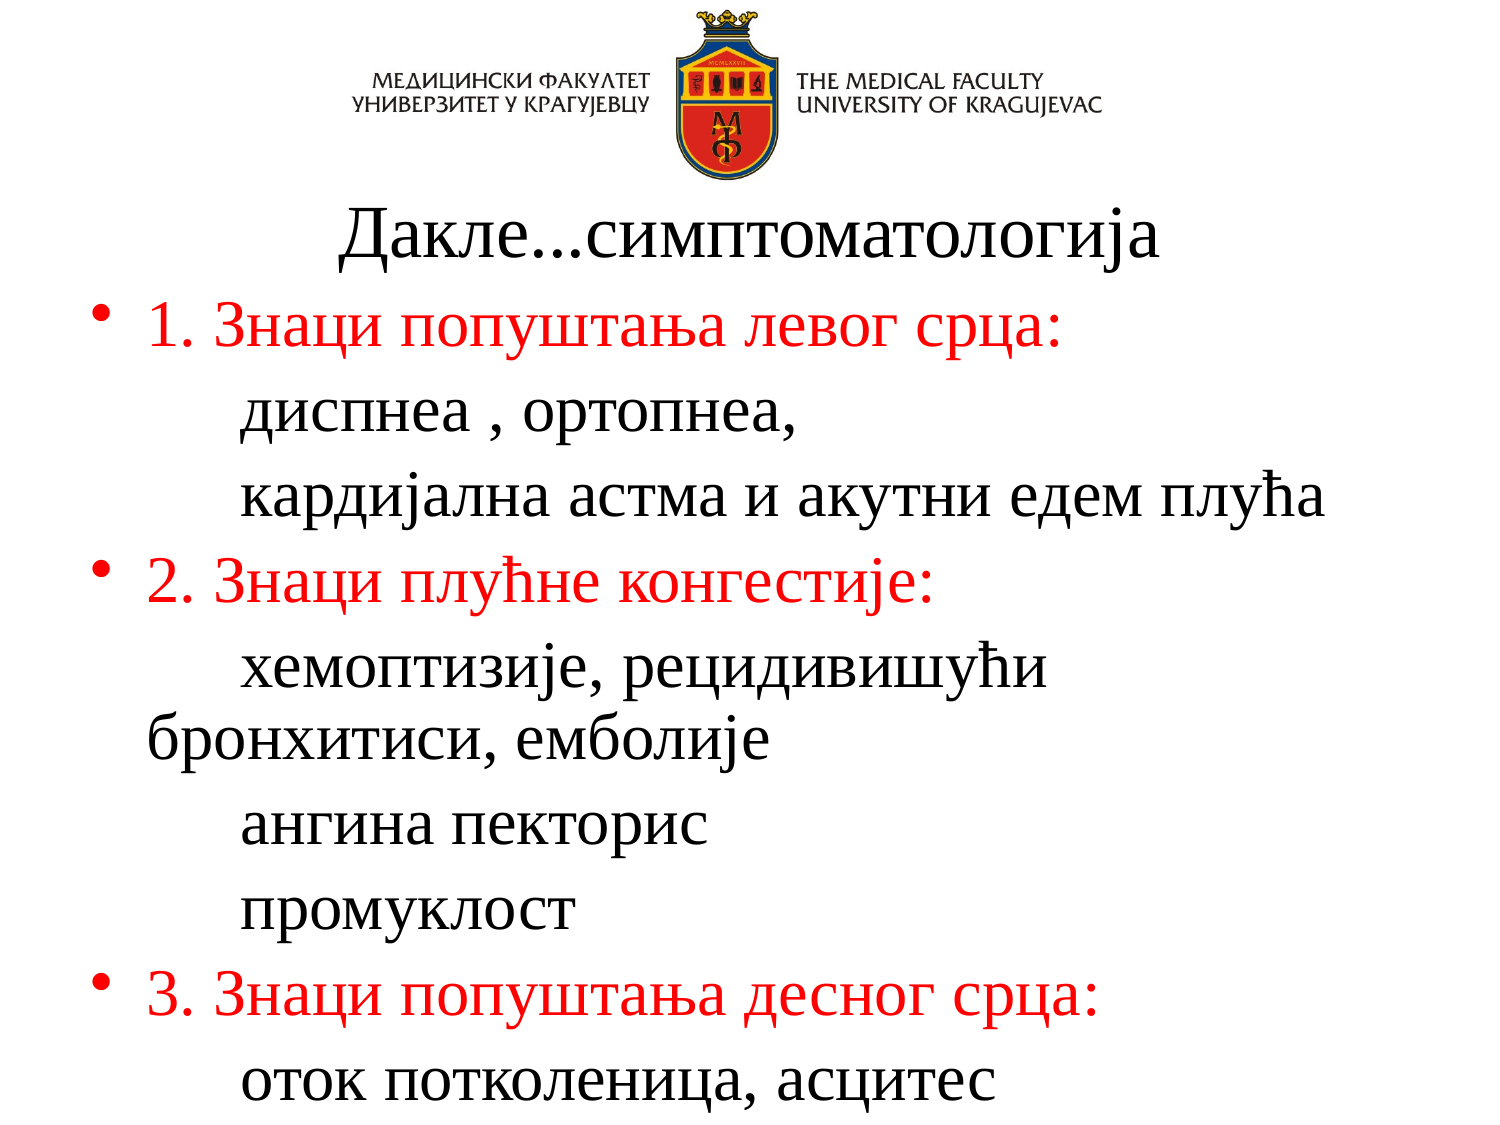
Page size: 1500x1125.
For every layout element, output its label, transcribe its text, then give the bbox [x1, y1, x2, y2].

list 1. Знаци попуштања левог срца: диспнеа , ортопнеа, кардијална астма и акутни едем плућа 2. Знаци плућне конгестије: хемоптизије, рецидивишући бронхитиси, емболије ангина пекторис промуклост 3. Знаци попуштања десног срца: оток потколеница, асцитес [75, 281, 1425, 1118]
title Дакле...симптоматологија [75, 174, 1425, 281]
picture [328, 0, 1125, 174]
